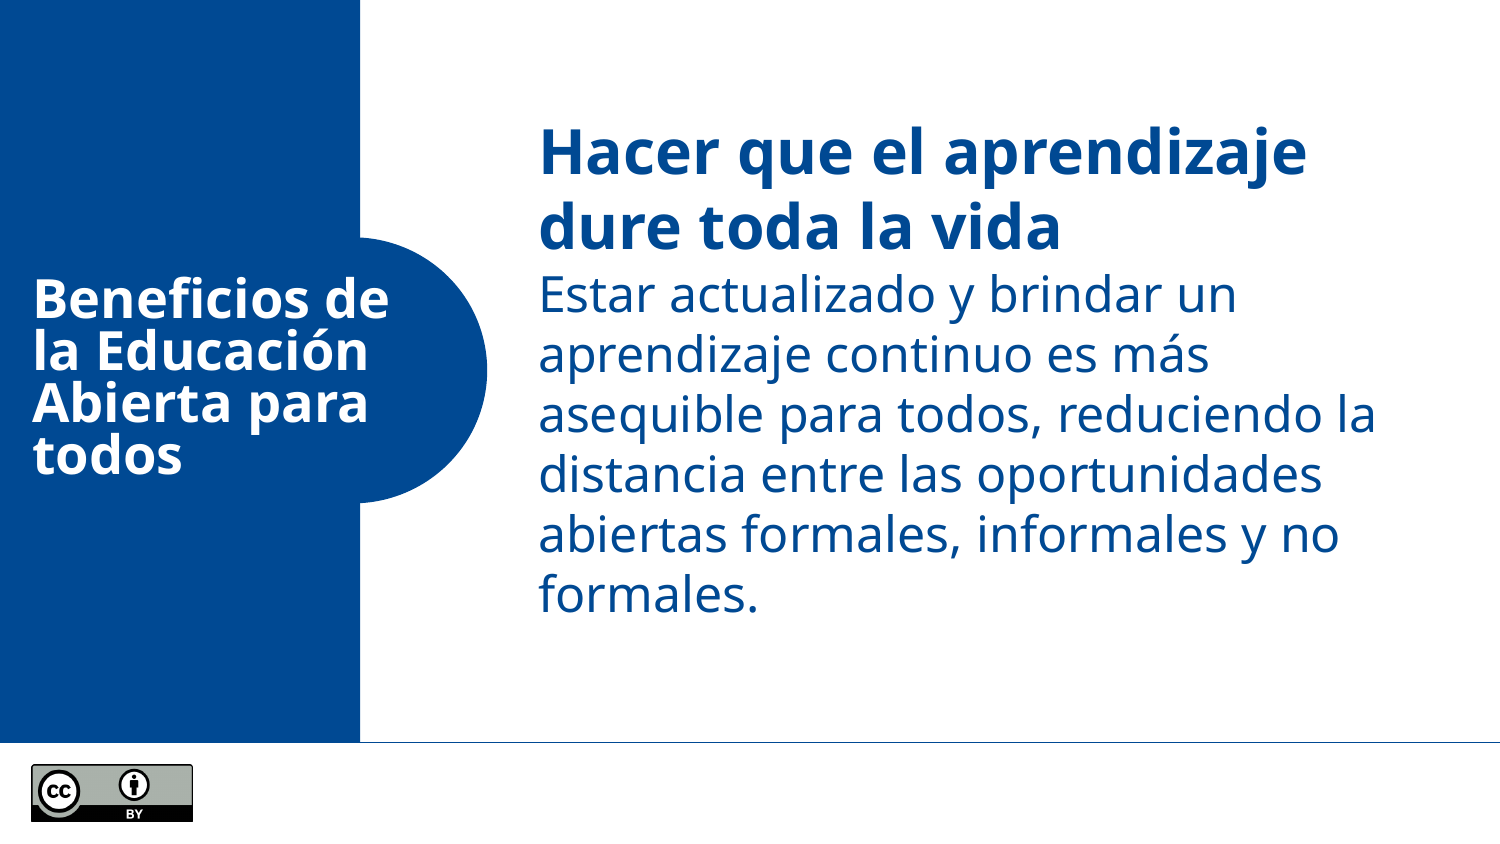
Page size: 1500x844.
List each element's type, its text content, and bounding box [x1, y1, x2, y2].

picture [31, 764, 193, 822]
text_box [322, 500, 383, 504]
text_box Beneficios de la Educación Abierta para todos [17, 261, 420, 500]
text_box [275, 237, 488, 486]
text_box [0, 0, 361, 742]
text_box Hacer que el aprendizaje dure toda la vida Estar actualizado y brindar un aprendizaje continuo es más asequible para todos, reduciendo la distancia entre las oportunidades abiertas formales, informales y no formales. [523, 97, 1434, 638]
text_box [0, 750, 1500, 844]
